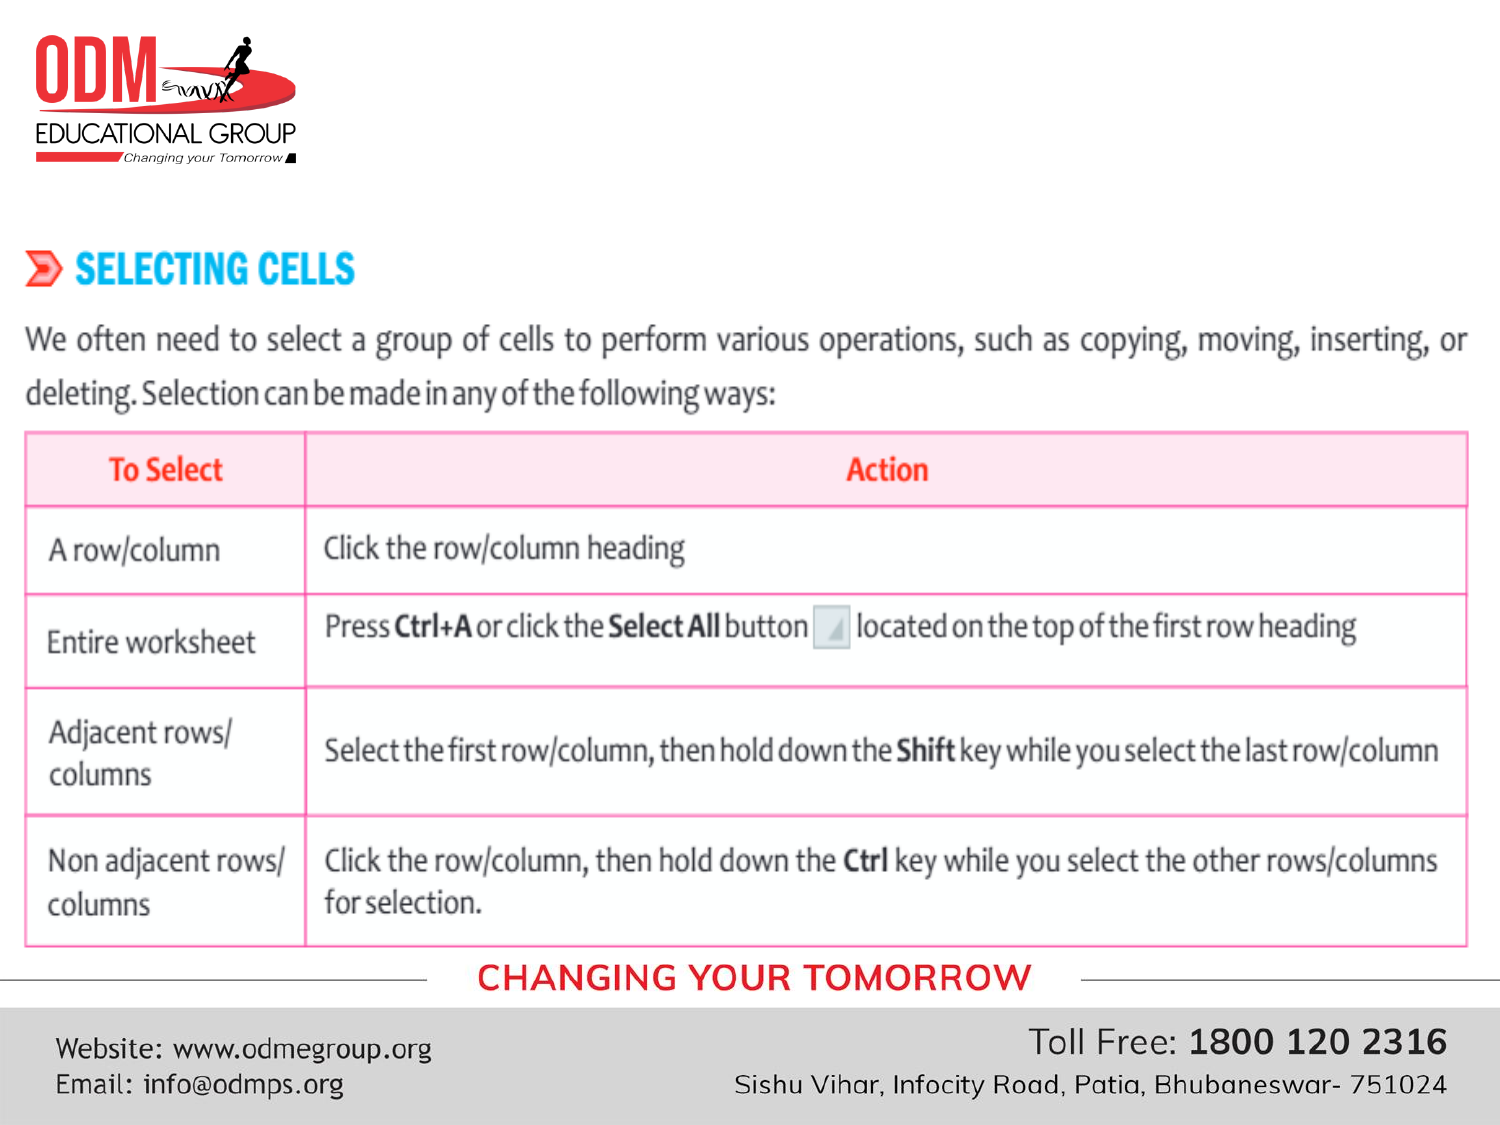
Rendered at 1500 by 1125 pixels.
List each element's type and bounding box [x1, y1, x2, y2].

text_box [0, 967, 1477, 1016]
picture [0, 243, 1500, 1125]
picture [36, 35, 296, 164]
